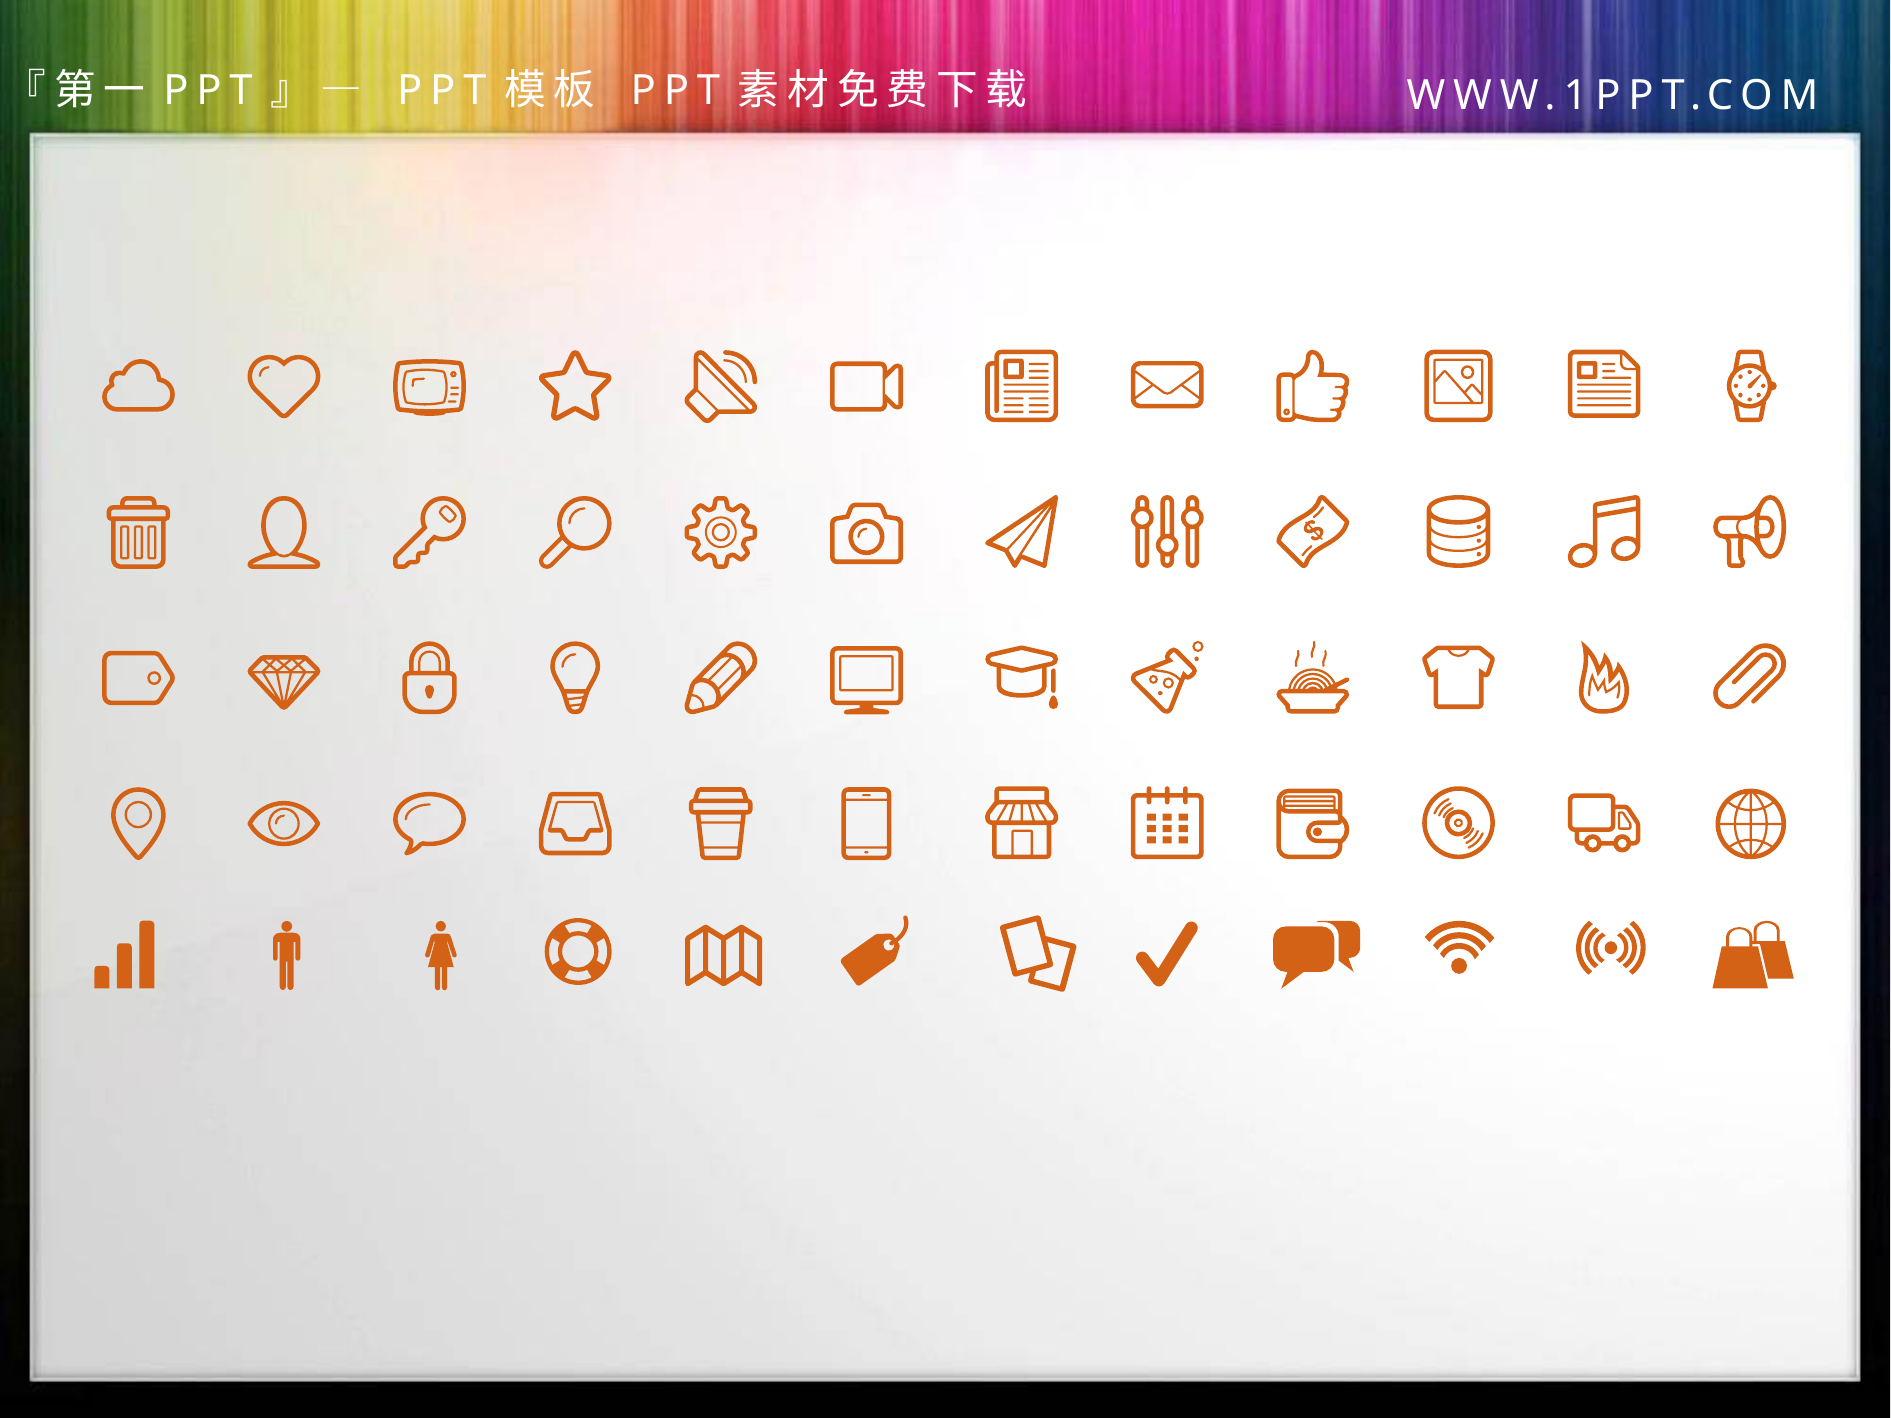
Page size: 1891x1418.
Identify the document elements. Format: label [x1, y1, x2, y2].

text_box [1726, 349, 1777, 423]
text_box [547, 800, 604, 842]
text_box [247, 800, 321, 847]
text_box [272, 920, 301, 991]
text_box [94, 965, 110, 989]
text_box [1003, 358, 1024, 380]
text_box [1601, 369, 1616, 373]
text_box [1438, 802, 1452, 817]
text_box [1178, 836, 1188, 844]
text_box [133, 525, 144, 560]
text_box [1301, 545, 1313, 557]
text_box [393, 359, 466, 416]
text_box [1192, 640, 1204, 653]
text_box [1424, 920, 1495, 975]
text_box [411, 377, 426, 388]
text_box [1028, 369, 1049, 373]
text_box [1313, 506, 1324, 518]
text_box [840, 915, 909, 986]
text_box [841, 787, 892, 861]
text_box [404, 803, 431, 821]
text_box [1146, 825, 1156, 833]
text_box [1148, 674, 1158, 684]
text_box [102, 359, 175, 412]
text_box [848, 518, 885, 556]
text_box [1051, 668, 1056, 693]
text_box [450, 370, 457, 378]
text_box [1162, 813, 1172, 821]
text_box [1601, 362, 1616, 366]
text_box [1567, 349, 1641, 418]
text_box [1444, 809, 1473, 837]
text_box [1454, 818, 1463, 828]
text_box [1713, 495, 1787, 568]
text_box [688, 787, 753, 861]
text_box [1715, 788, 1787, 860]
text_box [1617, 811, 1632, 830]
text_box [684, 496, 758, 569]
text_box [147, 525, 157, 560]
text_box [106, 496, 171, 569]
text_box [1130, 361, 1204, 409]
text_box [1467, 832, 1484, 849]
text_box [1713, 643, 1787, 710]
text_box [424, 920, 458, 991]
text_box [1567, 495, 1641, 568]
text_box [723, 359, 747, 384]
text_box [1162, 825, 1172, 833]
text_box [1310, 640, 1316, 658]
text_box [1028, 410, 1049, 414]
text_box [425, 684, 434, 699]
text_box [538, 496, 612, 569]
text_box [1424, 349, 1493, 423]
text_box [1463, 827, 1475, 840]
text_box [568, 507, 586, 525]
text_box [124, 800, 153, 829]
text_box [839, 655, 894, 692]
text_box [1162, 836, 1172, 844]
text_box [1567, 793, 1641, 853]
text_box [1276, 349, 1350, 423]
text_box [985, 349, 1059, 423]
text_box [1130, 786, 1204, 860]
text_box [1276, 495, 1350, 568]
text_box [1422, 786, 1495, 860]
picture [0, 0, 1891, 1418]
text_box [247, 496, 321, 569]
text_box [247, 655, 321, 710]
text_box [1433, 798, 1450, 815]
text_box [1588, 672, 1621, 699]
text_box [393, 496, 466, 569]
text_box [561, 653, 577, 668]
text_box [102, 650, 175, 706]
text_box [1136, 921, 1198, 987]
text_box [116, 943, 132, 989]
text_box [1028, 362, 1049, 366]
text_box [258, 366, 270, 378]
text_box [1180, 495, 1204, 568]
text_box [1272, 920, 1361, 990]
text_box [539, 350, 612, 421]
text_box [402, 368, 448, 406]
text_box [1048, 695, 1059, 710]
text_box [550, 641, 601, 715]
text_box [268, 807, 300, 840]
text_box [1460, 365, 1475, 380]
text_box [393, 791, 467, 856]
text_box [1146, 836, 1156, 844]
text_box [139, 920, 155, 989]
text_box [985, 786, 1059, 860]
text_box [723, 350, 758, 385]
text_box [147, 671, 162, 685]
text_box [1294, 649, 1300, 667]
text_box [830, 502, 904, 565]
text_box [1578, 640, 1630, 714]
text_box [985, 645, 1059, 698]
text_box [1178, 813, 1188, 821]
text_box [684, 350, 758, 424]
text_box [704, 516, 737, 549]
text_box [1712, 920, 1795, 989]
text_box [1575, 920, 1646, 975]
text_box [1426, 495, 1491, 568]
text_box [1155, 495, 1179, 568]
text_box [1442, 807, 1454, 819]
text_box [1178, 825, 1188, 833]
text_box [985, 495, 1059, 568]
text_box [111, 787, 166, 861]
text_box [685, 924, 763, 987]
text_box [1276, 788, 1350, 860]
text_box [1303, 520, 1324, 541]
text_box [1312, 827, 1323, 837]
text_box [1146, 813, 1156, 821]
text_box [1130, 647, 1197, 714]
text_box [830, 361, 904, 412]
text_box [1003, 410, 1024, 414]
text_box [1576, 361, 1598, 380]
text_box [857, 527, 868, 538]
text_box [1162, 677, 1175, 689]
text_box [247, 354, 321, 419]
text_box [1433, 358, 1484, 405]
text_box [1465, 829, 1479, 844]
text_box [1130, 495, 1154, 568]
text_box [544, 918, 612, 985]
text_box [830, 646, 904, 715]
text_box [402, 641, 457, 715]
text_box [999, 915, 1077, 992]
text_box [274, 814, 286, 825]
text_box [711, 522, 730, 542]
text_box [1276, 668, 1350, 714]
text_box [1283, 408, 1291, 416]
text_box [1747, 374, 1762, 389]
text_box [1322, 649, 1327, 667]
text_box [684, 641, 758, 715]
text_box [120, 525, 130, 560]
text_box [538, 791, 612, 856]
text_box [438, 505, 457, 523]
text_box [1422, 645, 1495, 710]
